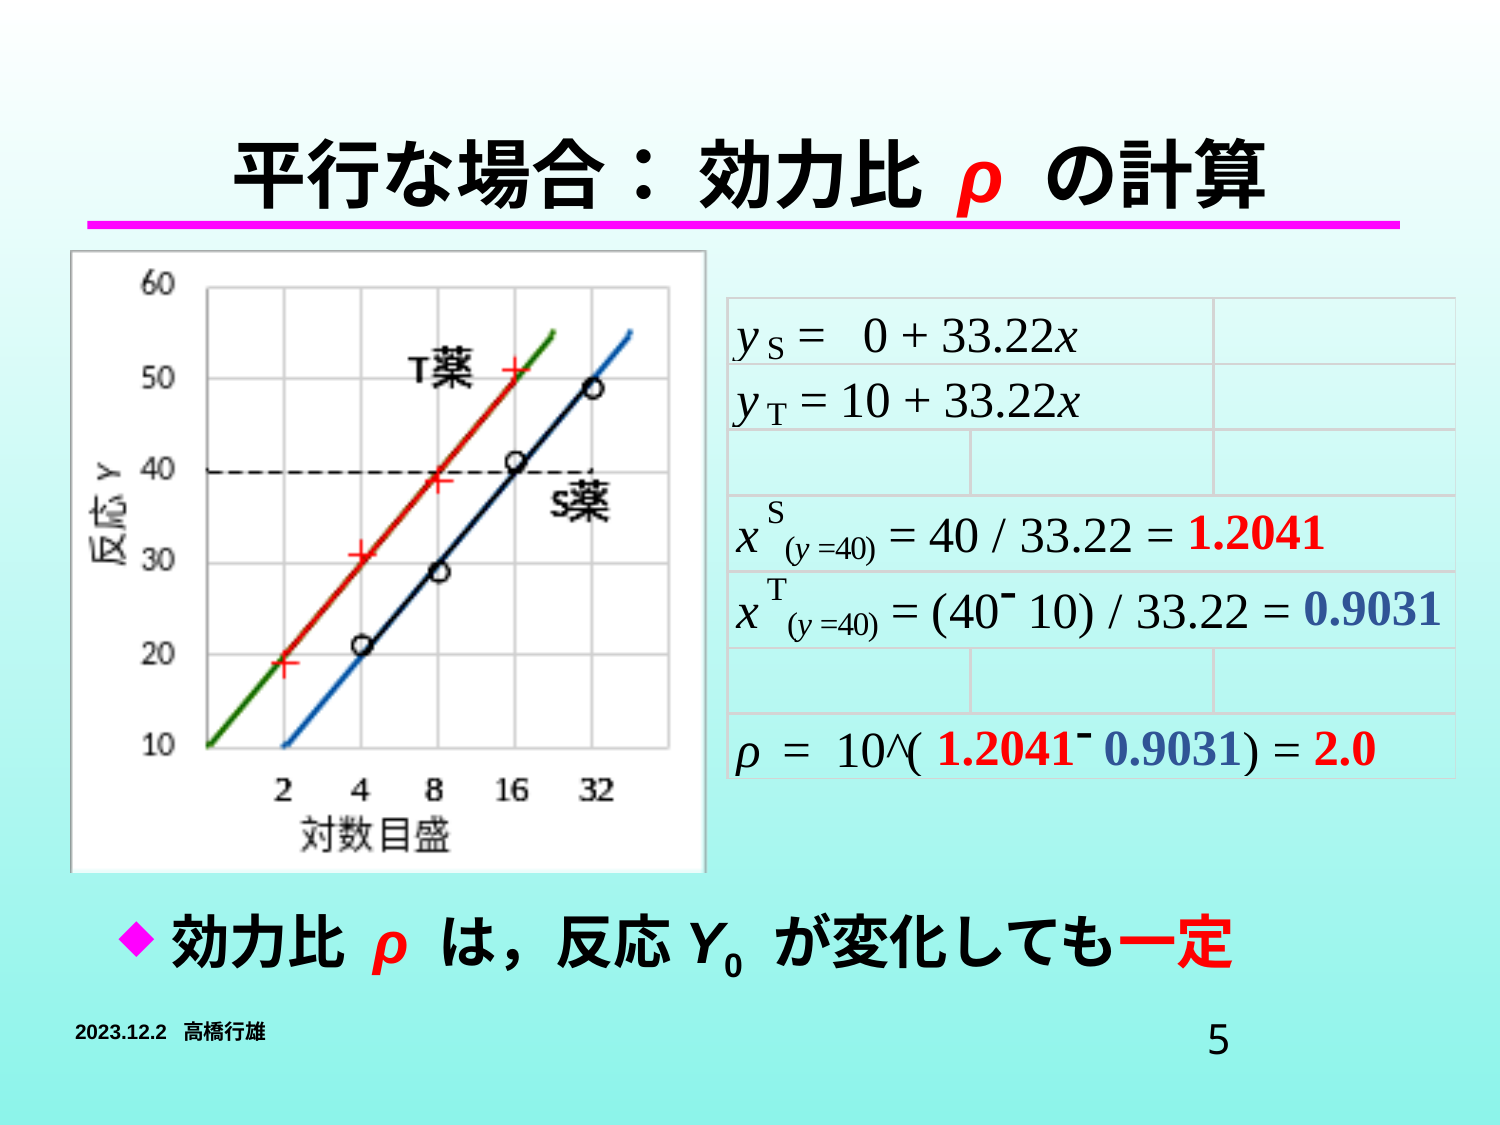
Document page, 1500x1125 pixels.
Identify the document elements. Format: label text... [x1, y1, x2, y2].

list 効力比 ρ は，反応Y0 が変化しても一定 [99, 897, 1413, 1024]
picture [726, 296, 1458, 782]
title 平行な場合： 効力比 ρ の計算 [112, 43, 1388, 225]
picture [70, 250, 711, 873]
